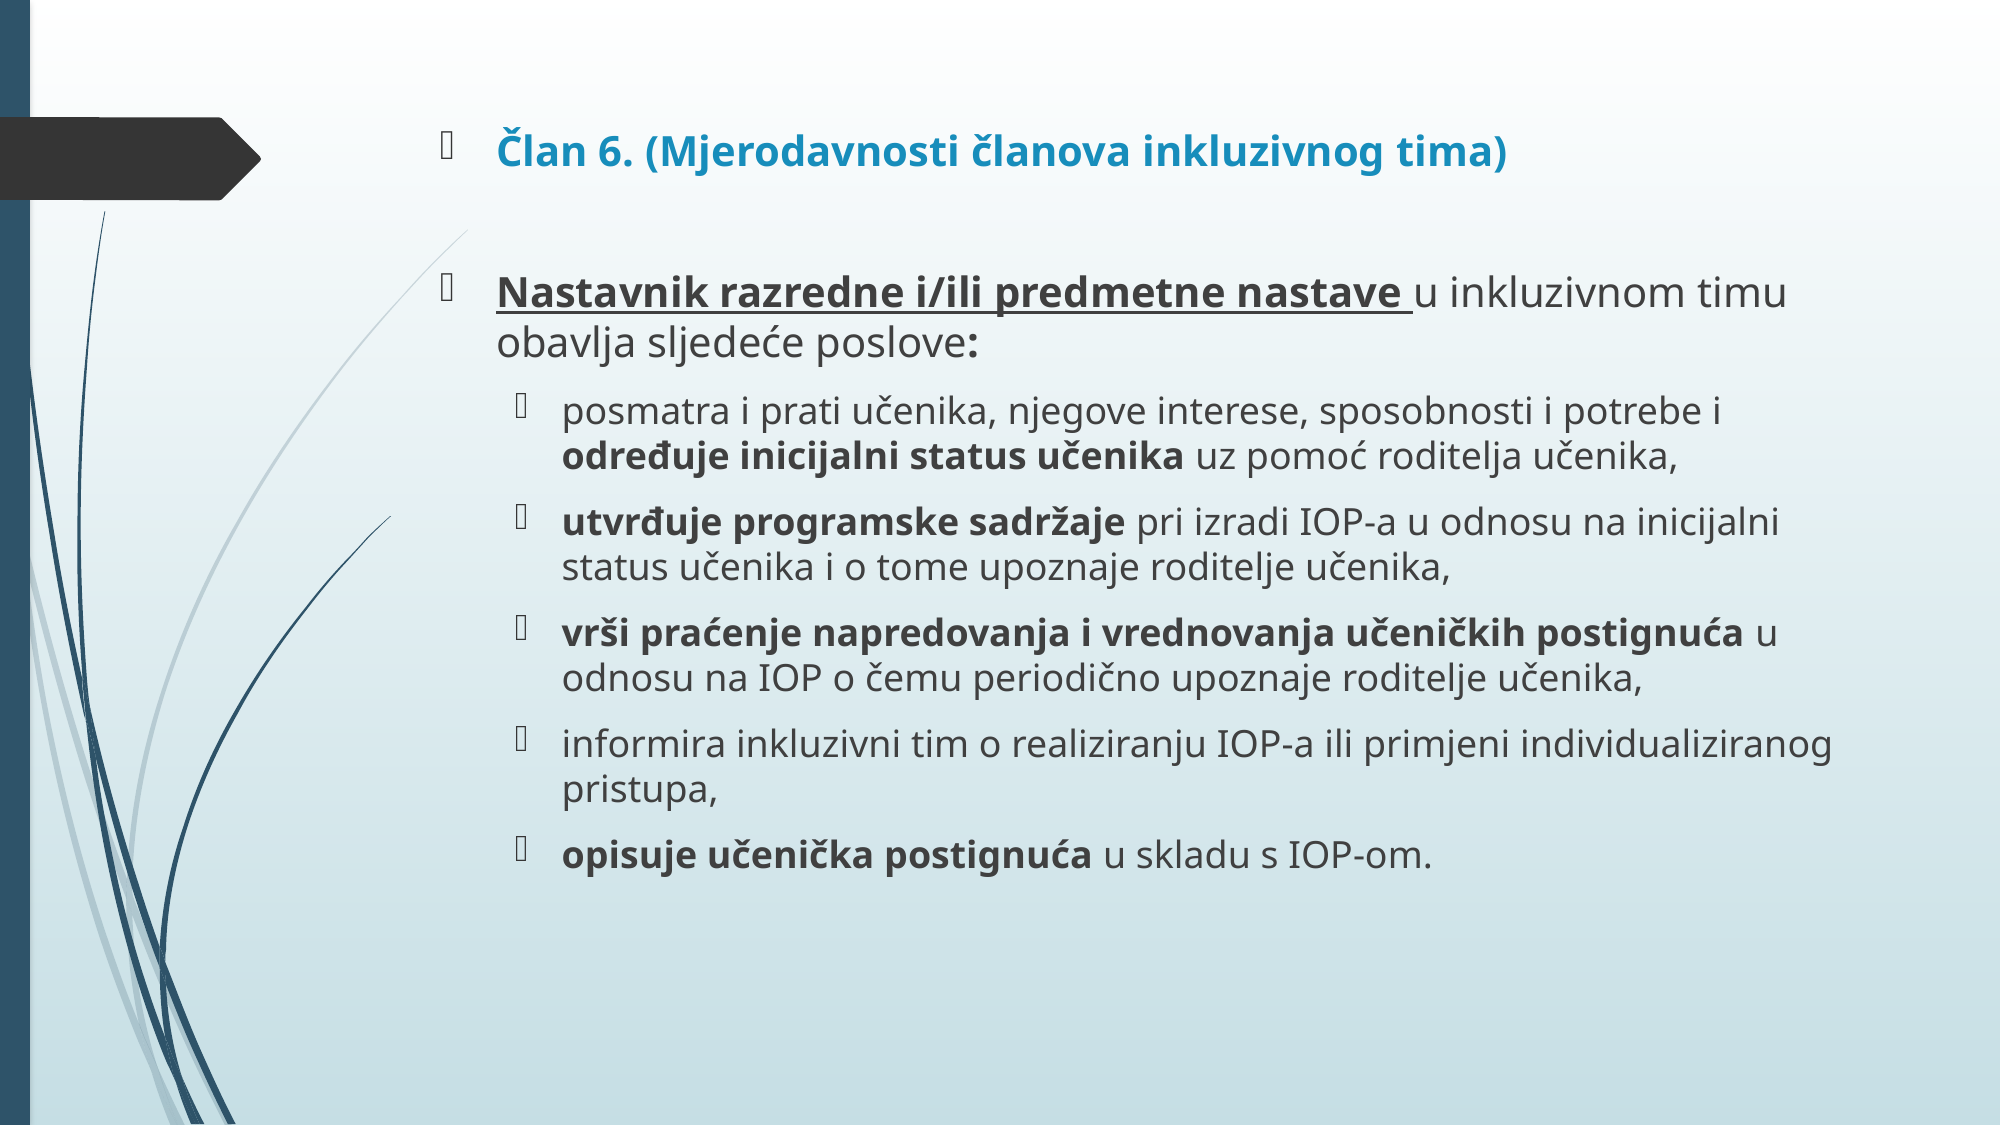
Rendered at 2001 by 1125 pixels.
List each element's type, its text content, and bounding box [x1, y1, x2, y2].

list Član 6. (Mjerodavnosti članova inkluzivnog tima) Nastavnik razredne i/ili predmetne nastave u inkluzivnom timu obavlja sljedeće poslove: posmatra i prati učenika, njegove interese, sposobnosti i potrebe i određuje inicijalni status učenika uz pomoć roditelja učenika, utvrđuje programske sadržaje pri izradi IOP-a u odnosu na inicijalni status učenika i o tome upoznaje roditelje učenika, vrši praćenje napredovanja i vrednovanja učeničkih postignuća u odnosu na IOP o čemu periodično upoznaje roditelje učenika, informira inkluzivni tim o realiziranju IOP-a ili primjeni individualiziranog pristupa, opisuje učenička postignuća u skladu s IOP-om. [424, 116, 1888, 970]
